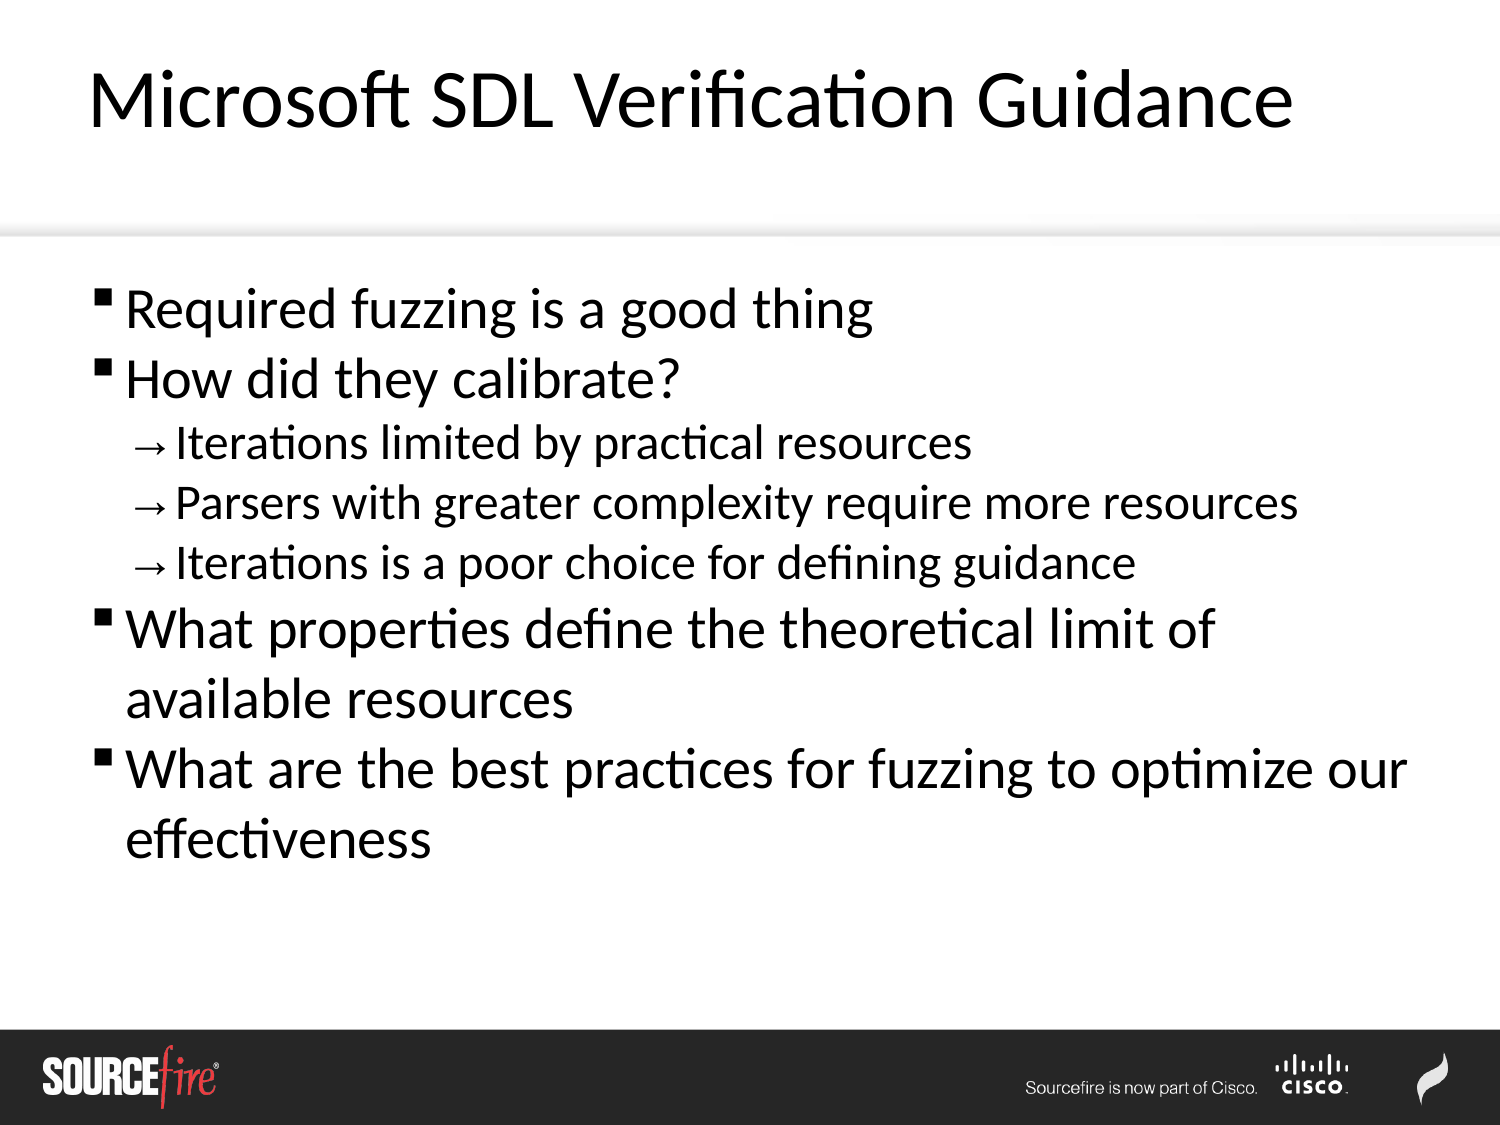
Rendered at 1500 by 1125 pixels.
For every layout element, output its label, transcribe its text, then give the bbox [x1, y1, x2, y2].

picture [0, 214, 1500, 246]
text_box Microsoft SDL Verification Guidance [72, 51, 1423, 215]
picture [1026, 1054, 1348, 1097]
picture [43, 1045, 219, 1109]
text_box Required fuzzing is a good thing How did they calibrate? Iterations limited by practical resources Parsers with greater complexity require more resources Iterations is a poor choice for defining guidance What properties define the theoretical limit of available resources What are the best practices for fuzzing to optimize our effectiveness [75, 262, 1425, 1005]
picture [1417, 1051, 1448, 1106]
